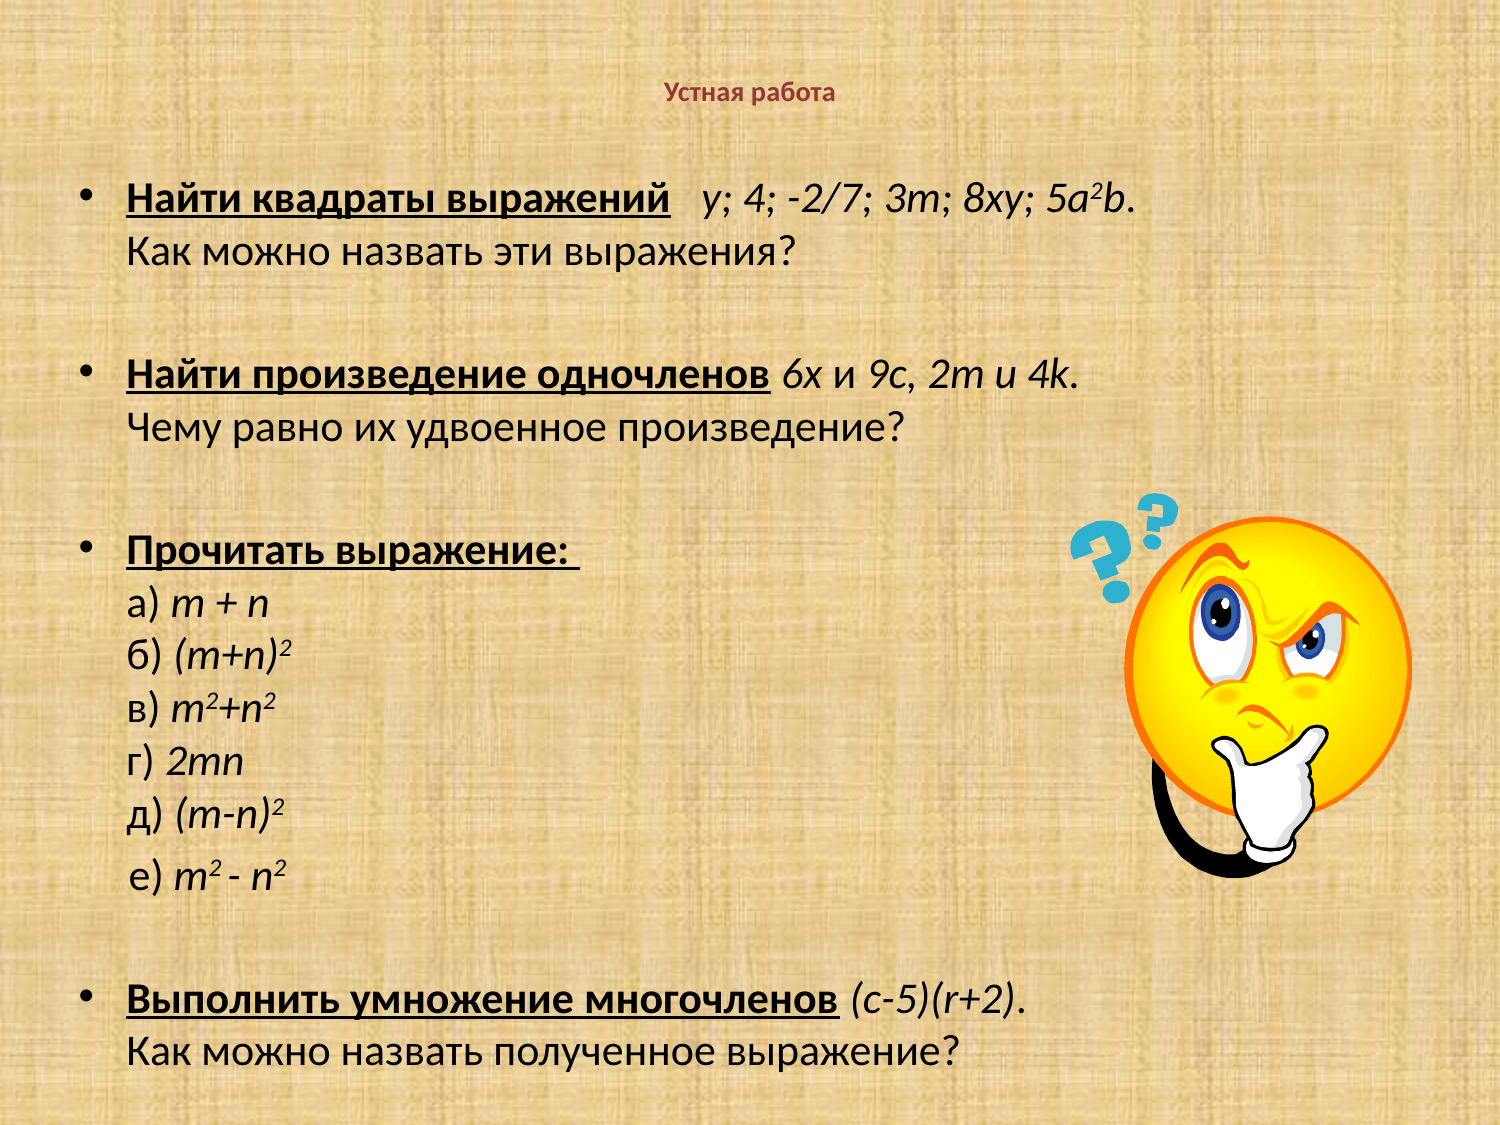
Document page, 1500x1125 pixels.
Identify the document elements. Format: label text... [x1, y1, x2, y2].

list Найти квадраты выражений y; 4; -2/7; 3m; 8xy; 5a2b. Как можно назвать эти выражения? Найти произведение одночленов 6x и 9c, 2m и 4k. Чему равно их удвоенное произведение? Прочитать выражение: a) m + n б) (m+n)2 в) m2+n2 г) 2mn д) (m-n)2 е) m2 - n2 Выполнить умножение многочленов (c-5)(r+2). Как можно назвать полученное выражение? [63, 160, 1414, 1083]
title Устная работа [75, 31, 1425, 149]
picture [0, 0, 1500, 1125]
